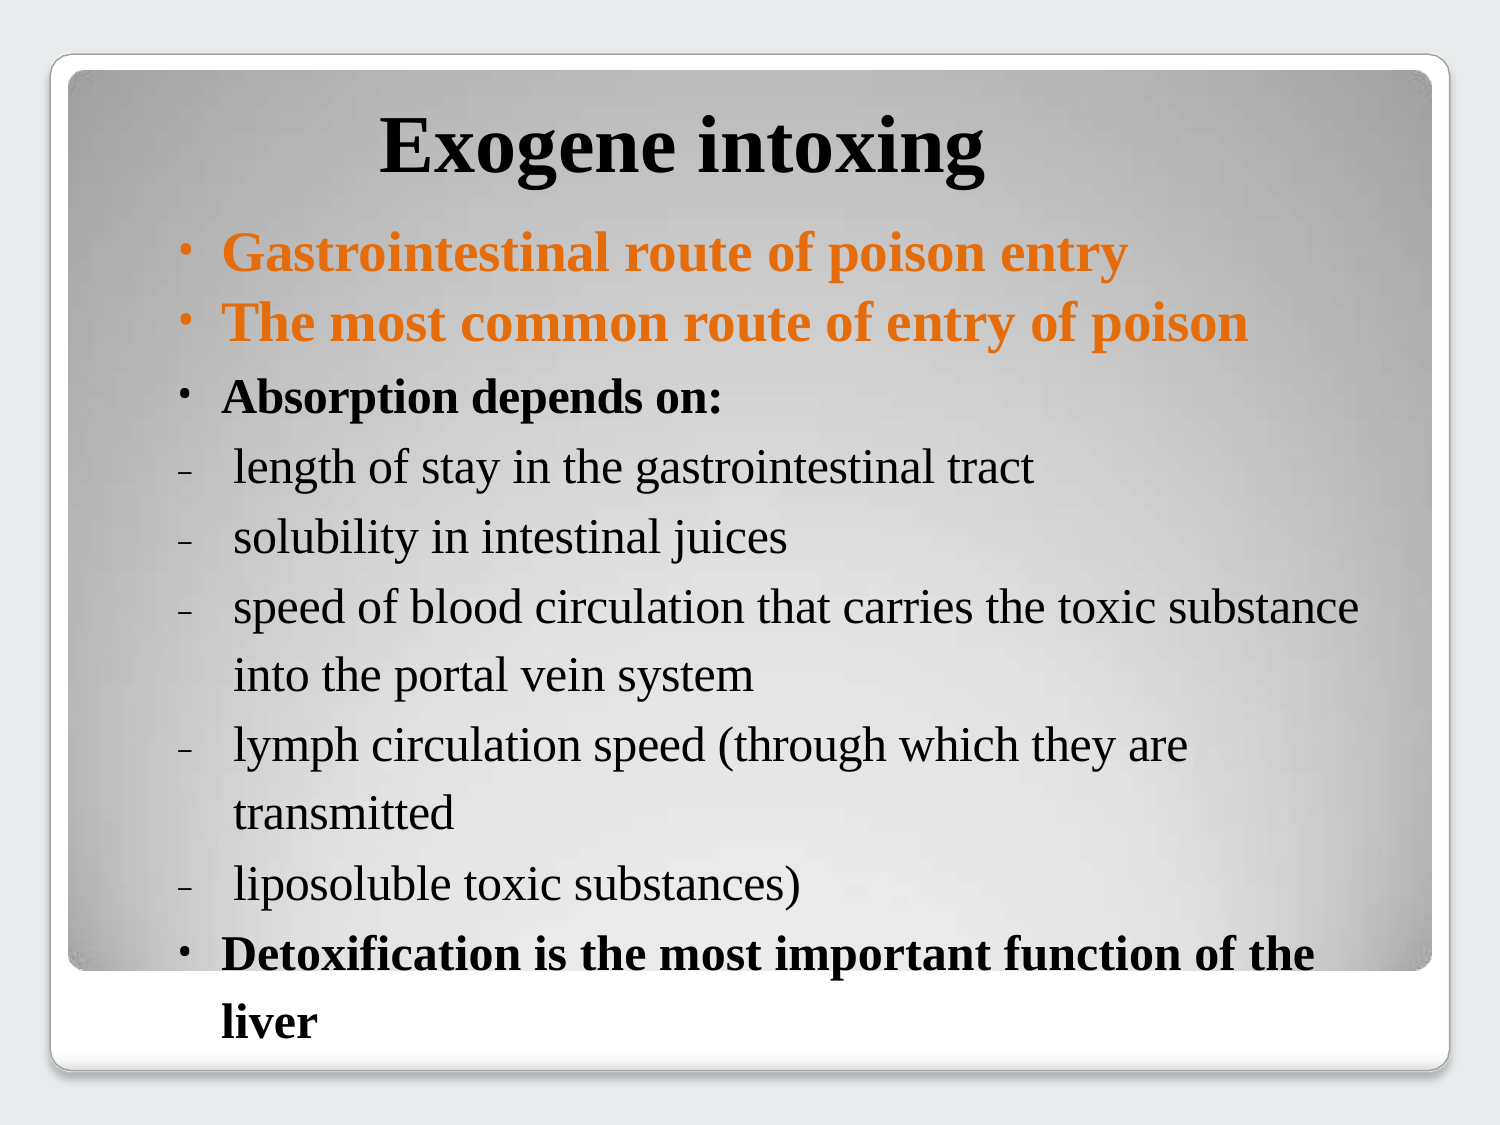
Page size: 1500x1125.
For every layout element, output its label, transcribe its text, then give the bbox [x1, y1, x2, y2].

picture [36, 46, 1464, 1094]
text_box Gastrointestinal route of poison entry The most common route of entry of poison Absorption depends on: length of stay in the gastrointestinal tract solubility in intestinal juices speed of blood circulation that carries the toxic substance into the portal vein system lymph circulation speed (through which they are transmitted liposoluble toxic substances) Detoxification is the most important function of the liver [174, 212, 1362, 1049]
title Exogene intoxing [337, 87, 1288, 212]
